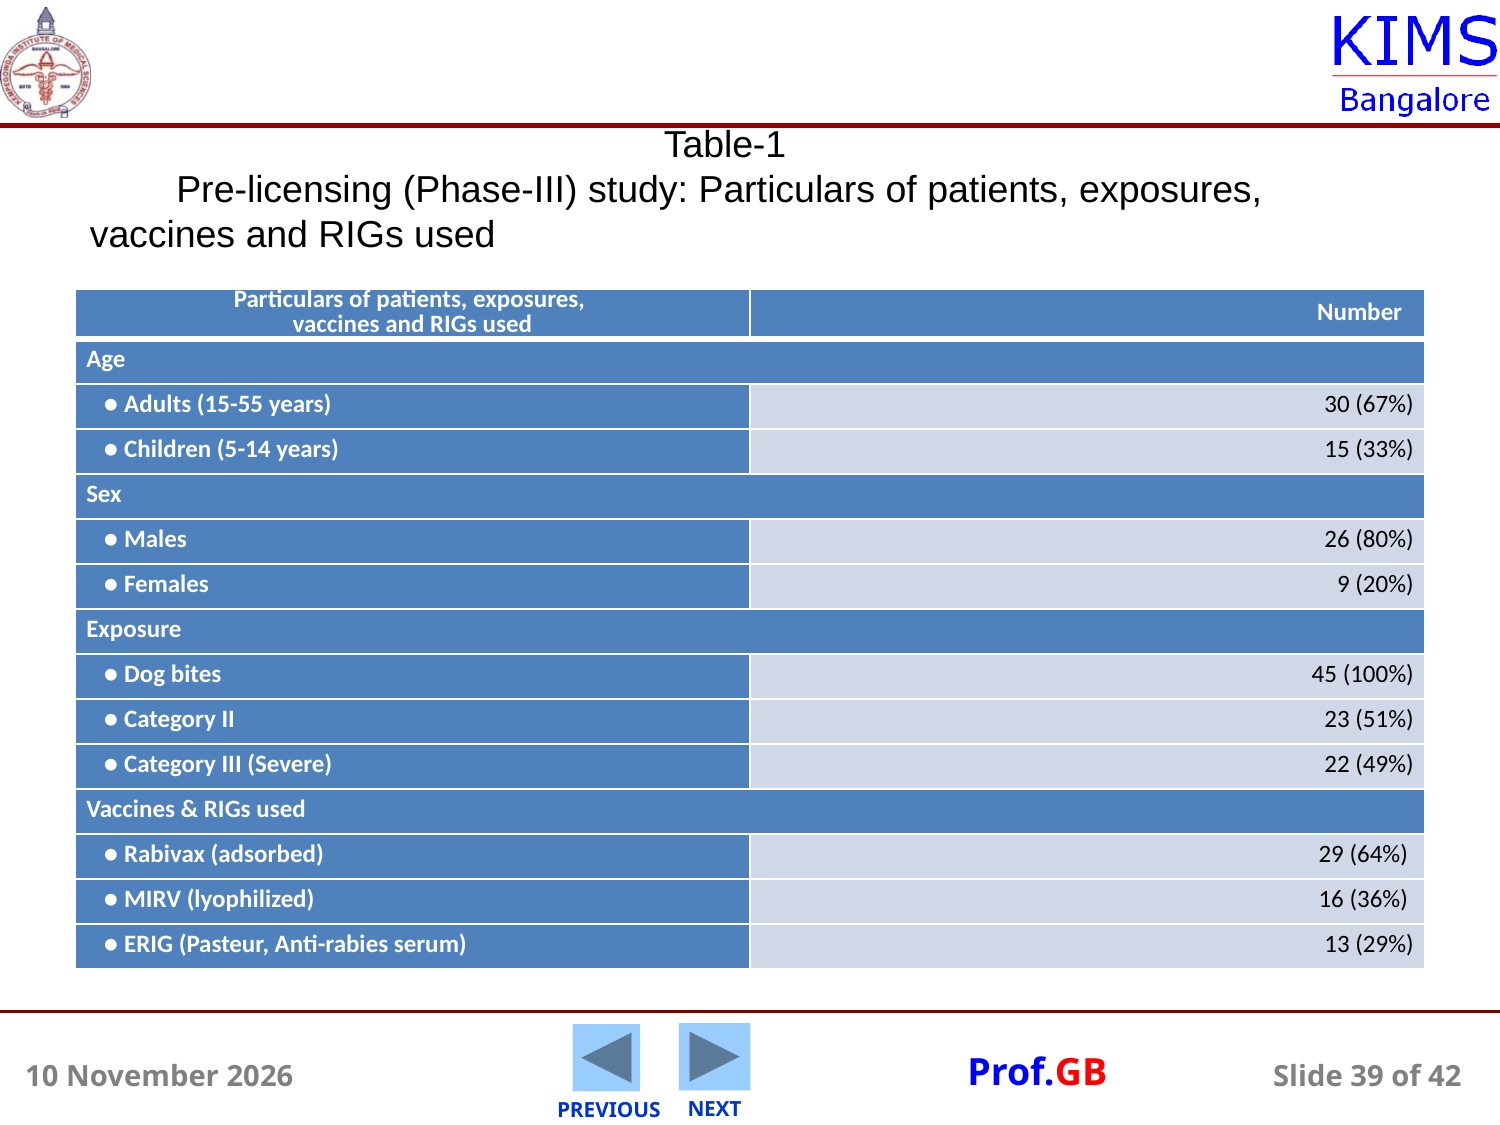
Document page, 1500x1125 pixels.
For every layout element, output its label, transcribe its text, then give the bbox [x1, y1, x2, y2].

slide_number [10, 1051, 396, 1103]
table_cell ● MIRV (lyophilized) [76, 880, 749, 923]
table_cell ● Females [76, 565, 749, 608]
table_header Particulars of patients, exposures, vaccines and RIGs used [76, 290, 749, 336]
text_box Table-1 Pre-licensing (Phase-III) study: Particulars of patients, exposures, vaccines and RIGs used [75, 112, 1375, 263]
table_cell ● Dog bites [76, 655, 749, 698]
table_header Number [751, 290, 1424, 336]
table_cell Sex [76, 475, 1424, 518]
table_cell 45 (100%) [751, 655, 1424, 698]
table_cell ● Category III (Severe) [76, 745, 749, 788]
table_cell 13 (29%) [751, 925, 1424, 968]
table_cell 26 (80%) [751, 520, 1424, 563]
table_cell Exposure [76, 610, 1424, 653]
table_cell 15 (33%) [751, 430, 1424, 473]
table_cell 23 (51%) [751, 700, 1424, 743]
table_cell Age [76, 342, 1424, 383]
picture [0, 7, 91, 118]
table_cell 22 (49%) [751, 745, 1424, 788]
table_cell Vaccines & RIGs used [76, 790, 1424, 833]
table_cell 9 (20%) [751, 565, 1424, 608]
table_cell 29 (64%) [751, 835, 1424, 878]
table_cell ● Adults (15-55 years) [76, 385, 749, 428]
table_cell 30 (67%) [751, 385, 1424, 428]
picture [1330, 12, 1500, 118]
table_cell 16 (36%) [751, 880, 1424, 923]
table_cell ● ERIG (Pasteur, Anti-rabies serum) [76, 925, 749, 968]
table_cell ● Males [76, 520, 749, 563]
table_cell ● Children (5-14 years) [76, 430, 749, 473]
table_cell ● Category II [76, 700, 749, 743]
table_cell ● Rabivax (adsorbed) [76, 835, 749, 878]
